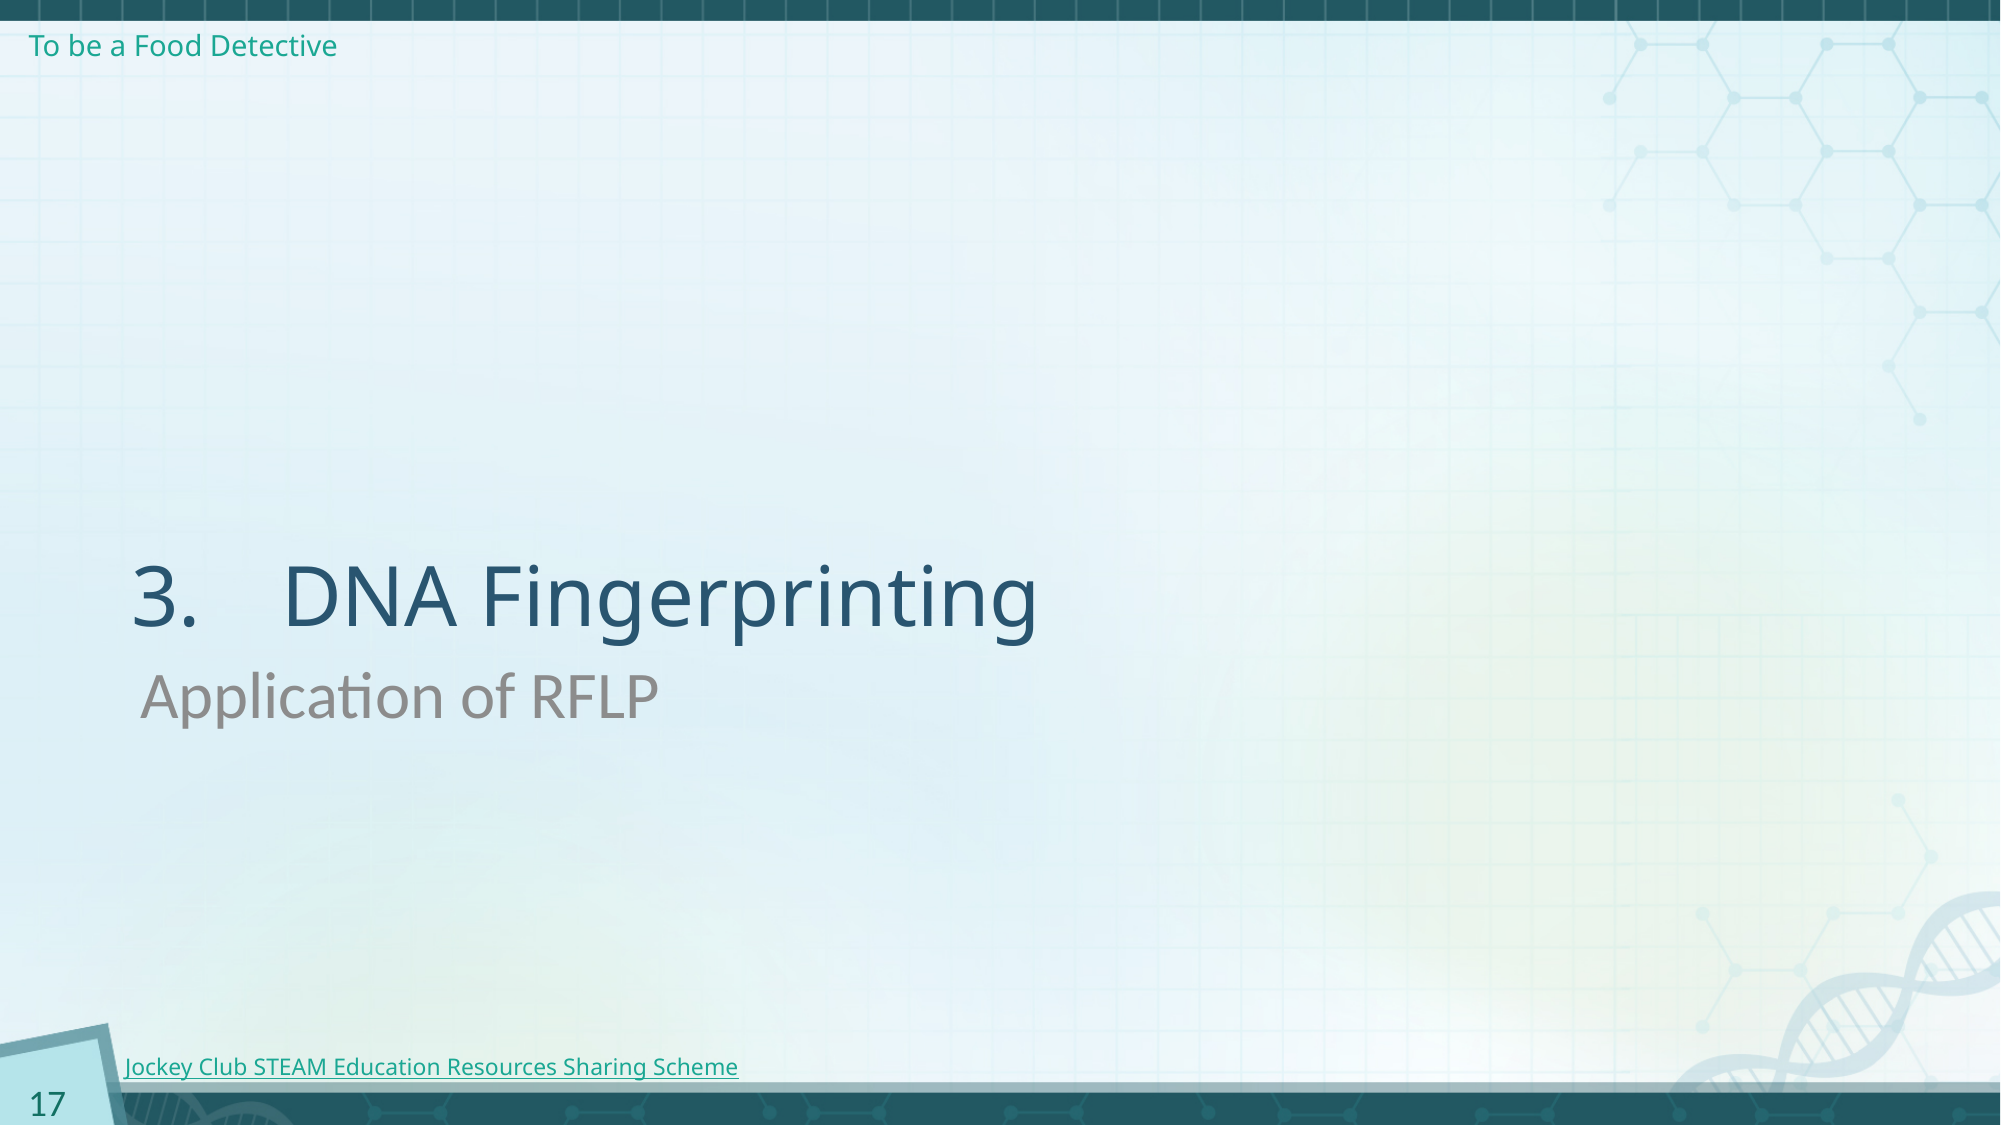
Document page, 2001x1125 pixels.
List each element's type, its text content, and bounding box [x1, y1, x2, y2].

text_box DNA Fingerprinting [111, 442, 1522, 743]
text_box Application of RFLP [125, 644, 1536, 786]
slide_number 17 [0, 1071, 96, 1125]
picture [0, 0, 2001, 1125]
